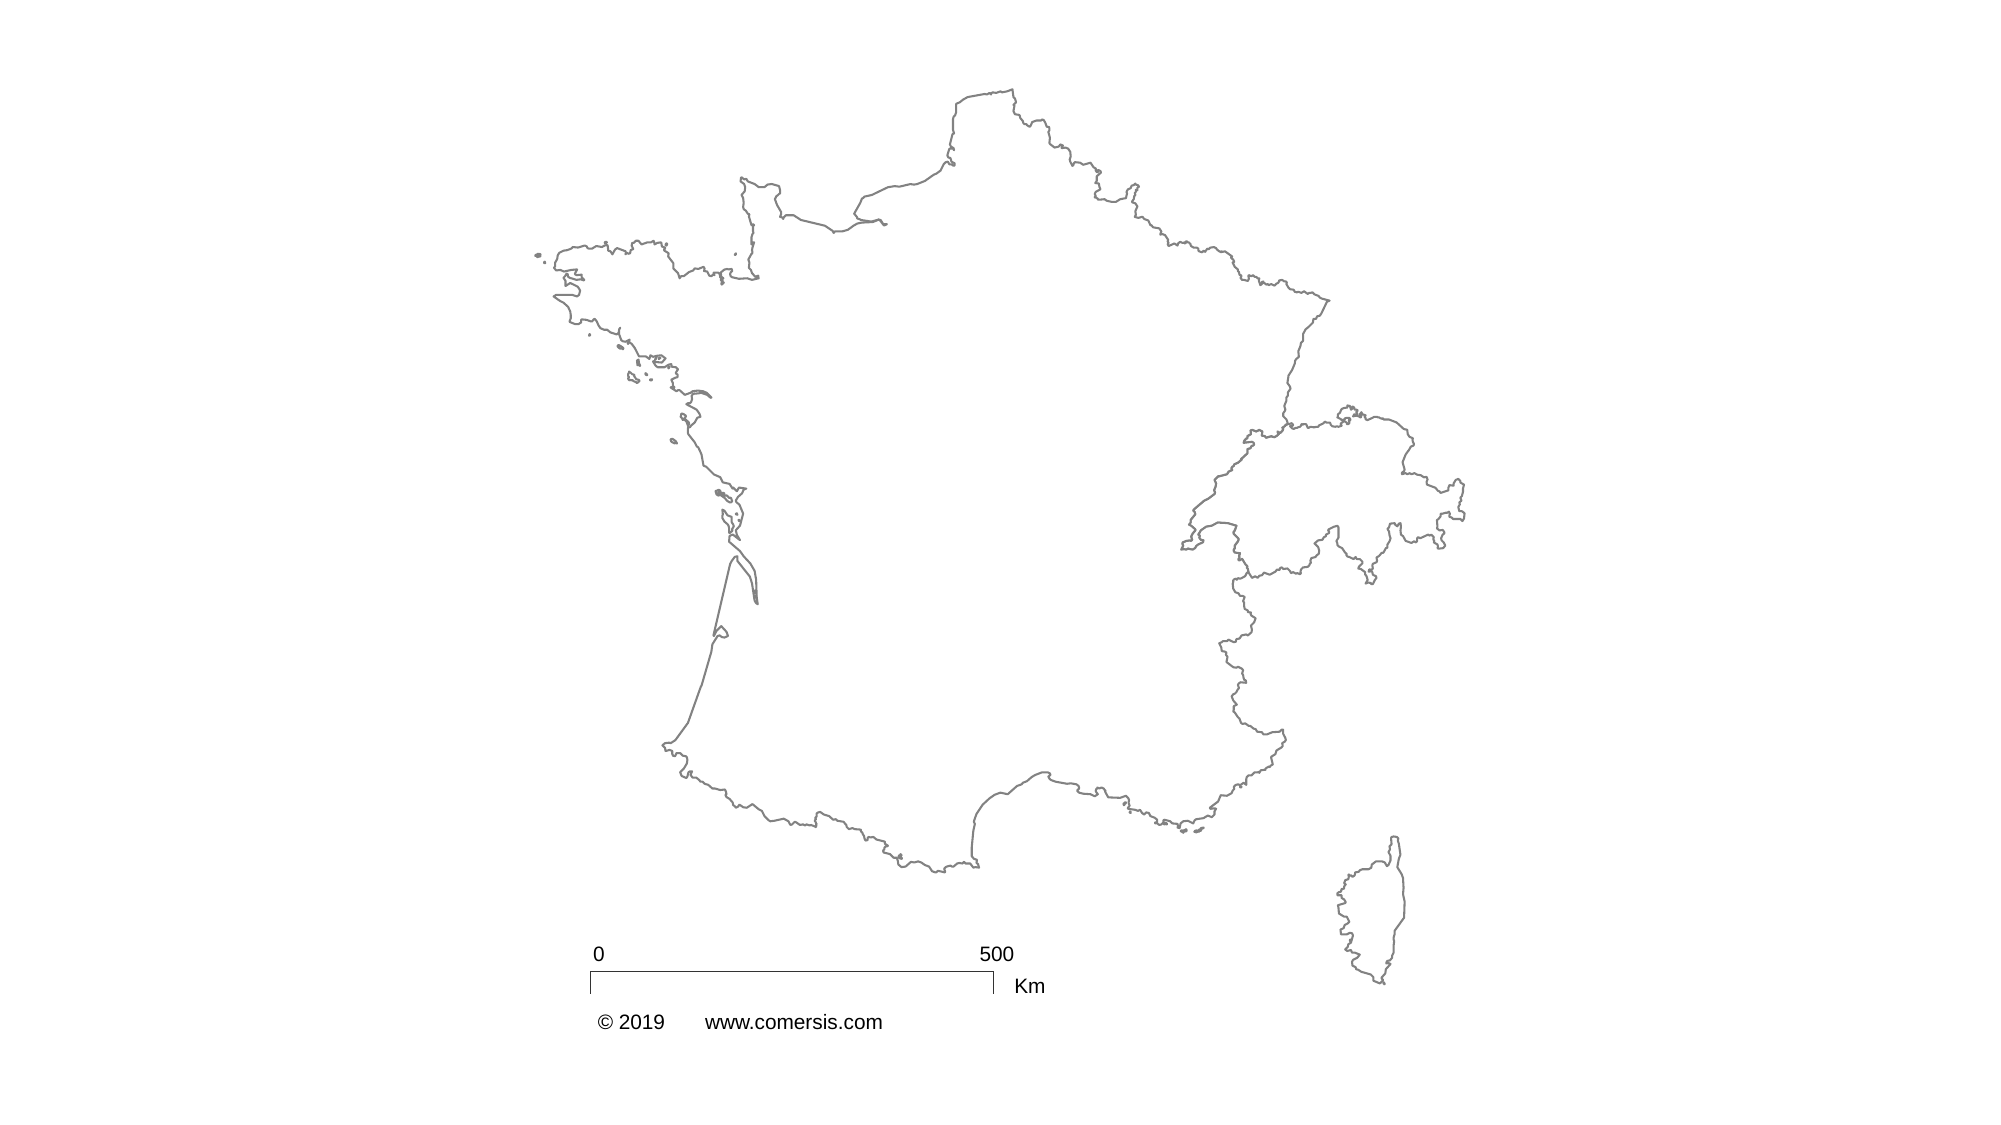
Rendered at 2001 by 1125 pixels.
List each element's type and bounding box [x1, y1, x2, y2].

text_box [534, 88, 1466, 1037]
